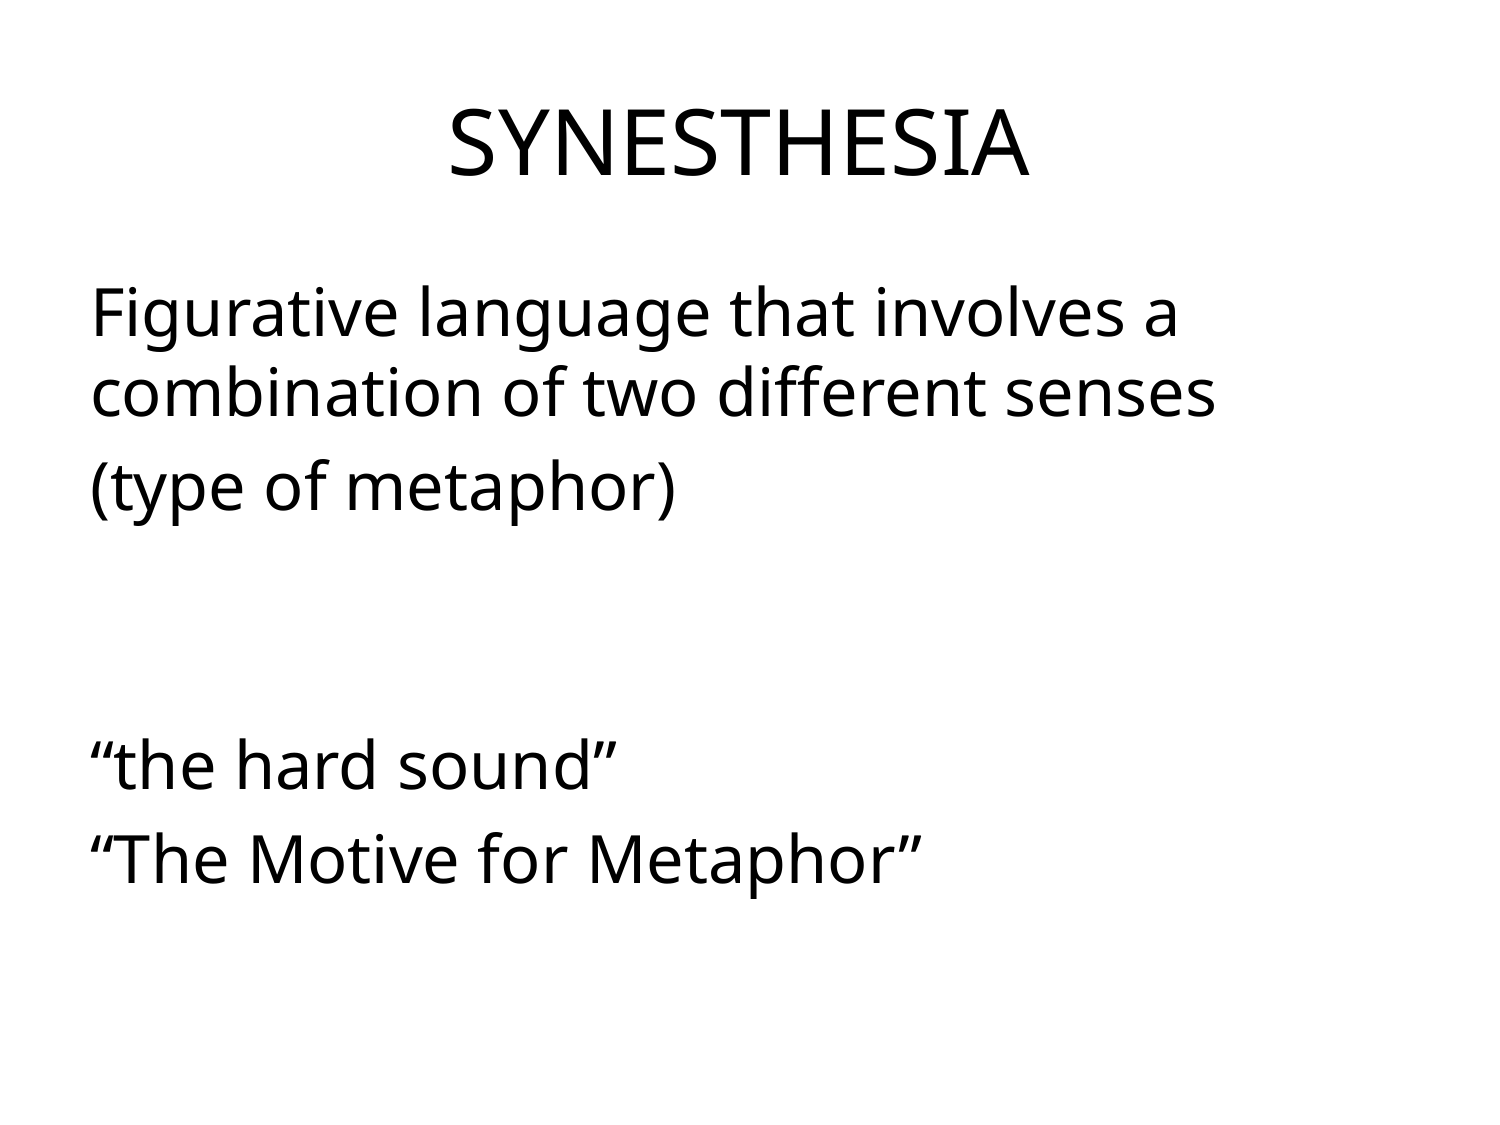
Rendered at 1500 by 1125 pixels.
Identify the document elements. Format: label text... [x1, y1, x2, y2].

list Figurative language that involves a combination of two different senses (type of metaphor) “the hard sound” “The Motive for Metaphor” [75, 262, 1425, 1005]
title SYNESTHESIA [75, 45, 1425, 233]
